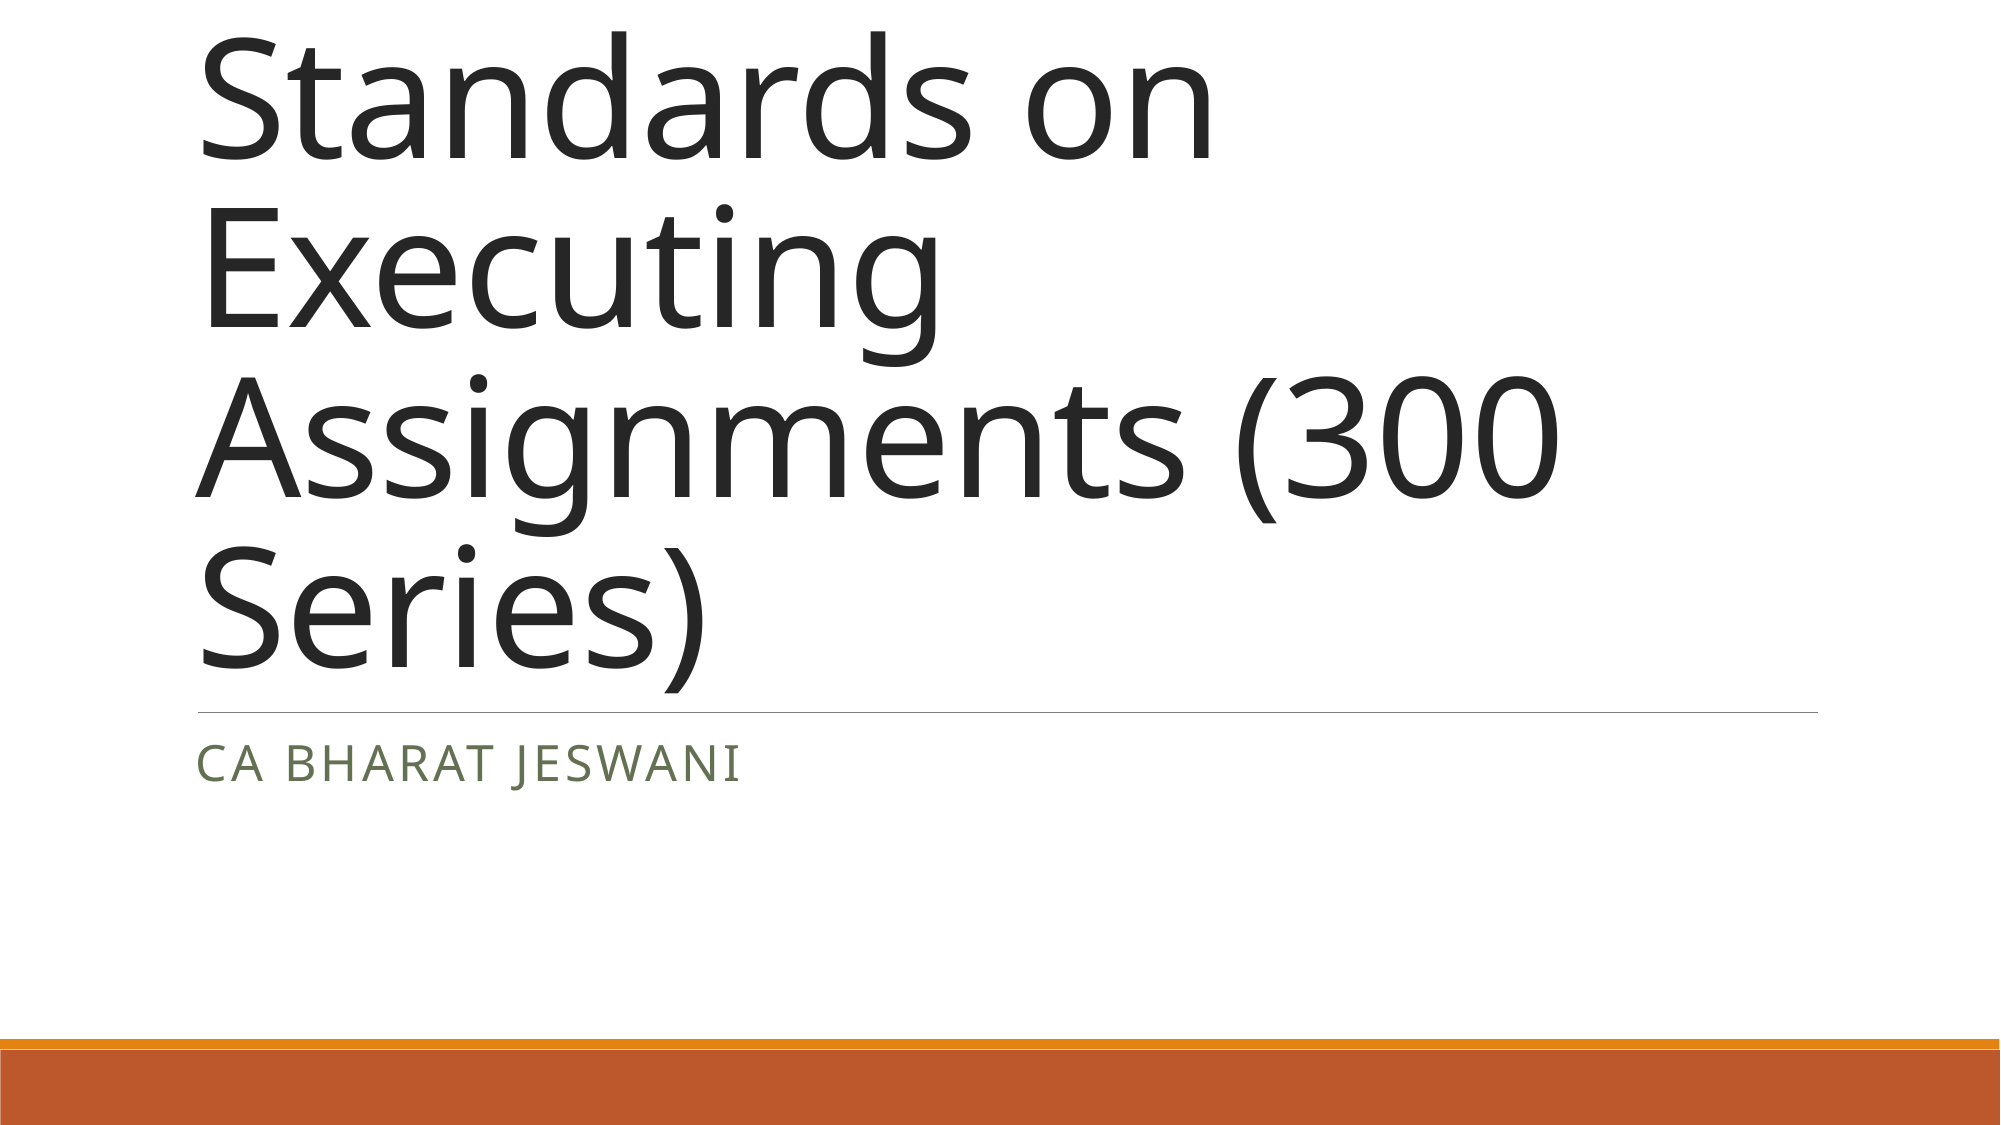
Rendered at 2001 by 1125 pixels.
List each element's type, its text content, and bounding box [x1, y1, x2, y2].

title Standards on Executing Assignments (300 Series) [180, 124, 1830, 710]
subtitle CA Bharat Jeswani [180, 730, 1831, 919]
